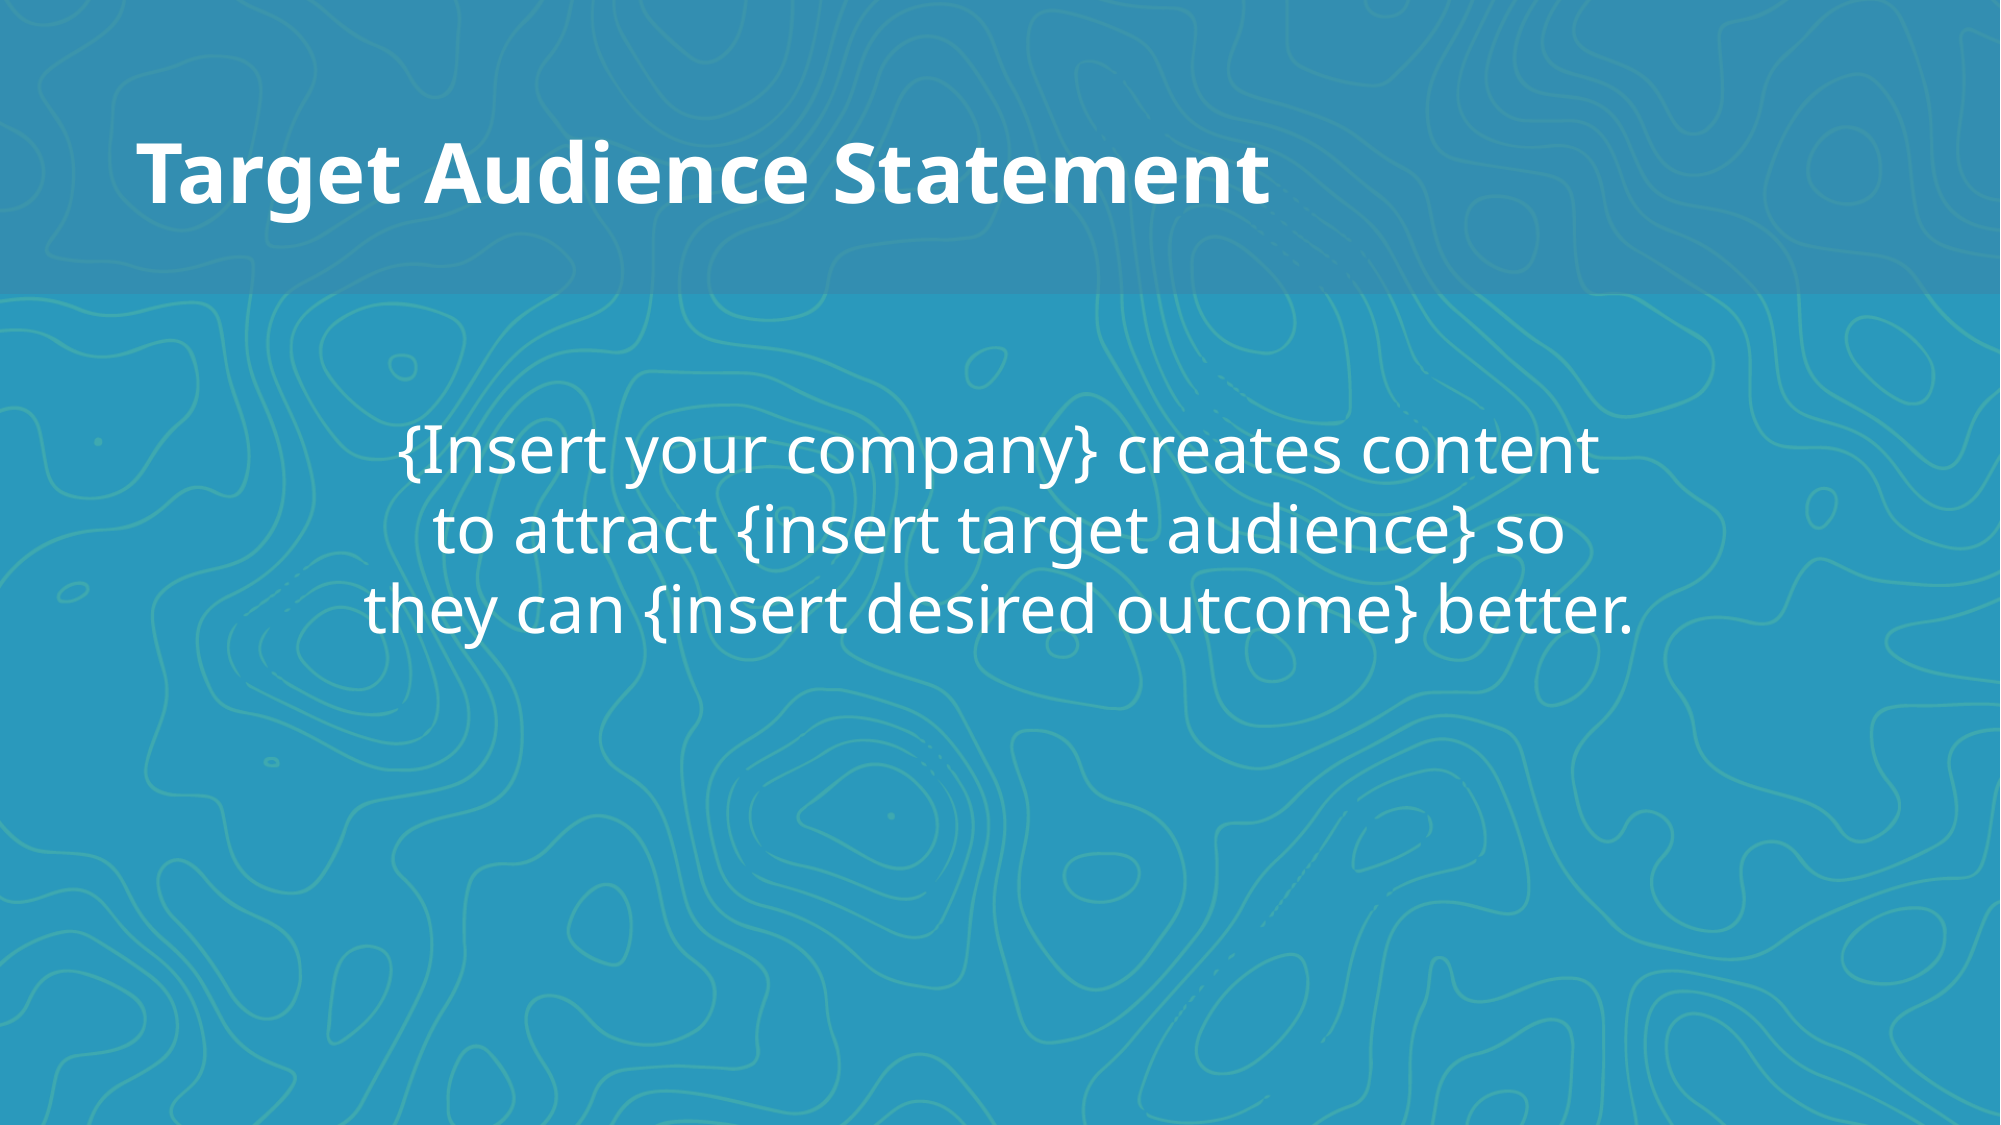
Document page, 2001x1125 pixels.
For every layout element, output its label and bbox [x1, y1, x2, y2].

list [0, 0, 2000, 1125]
